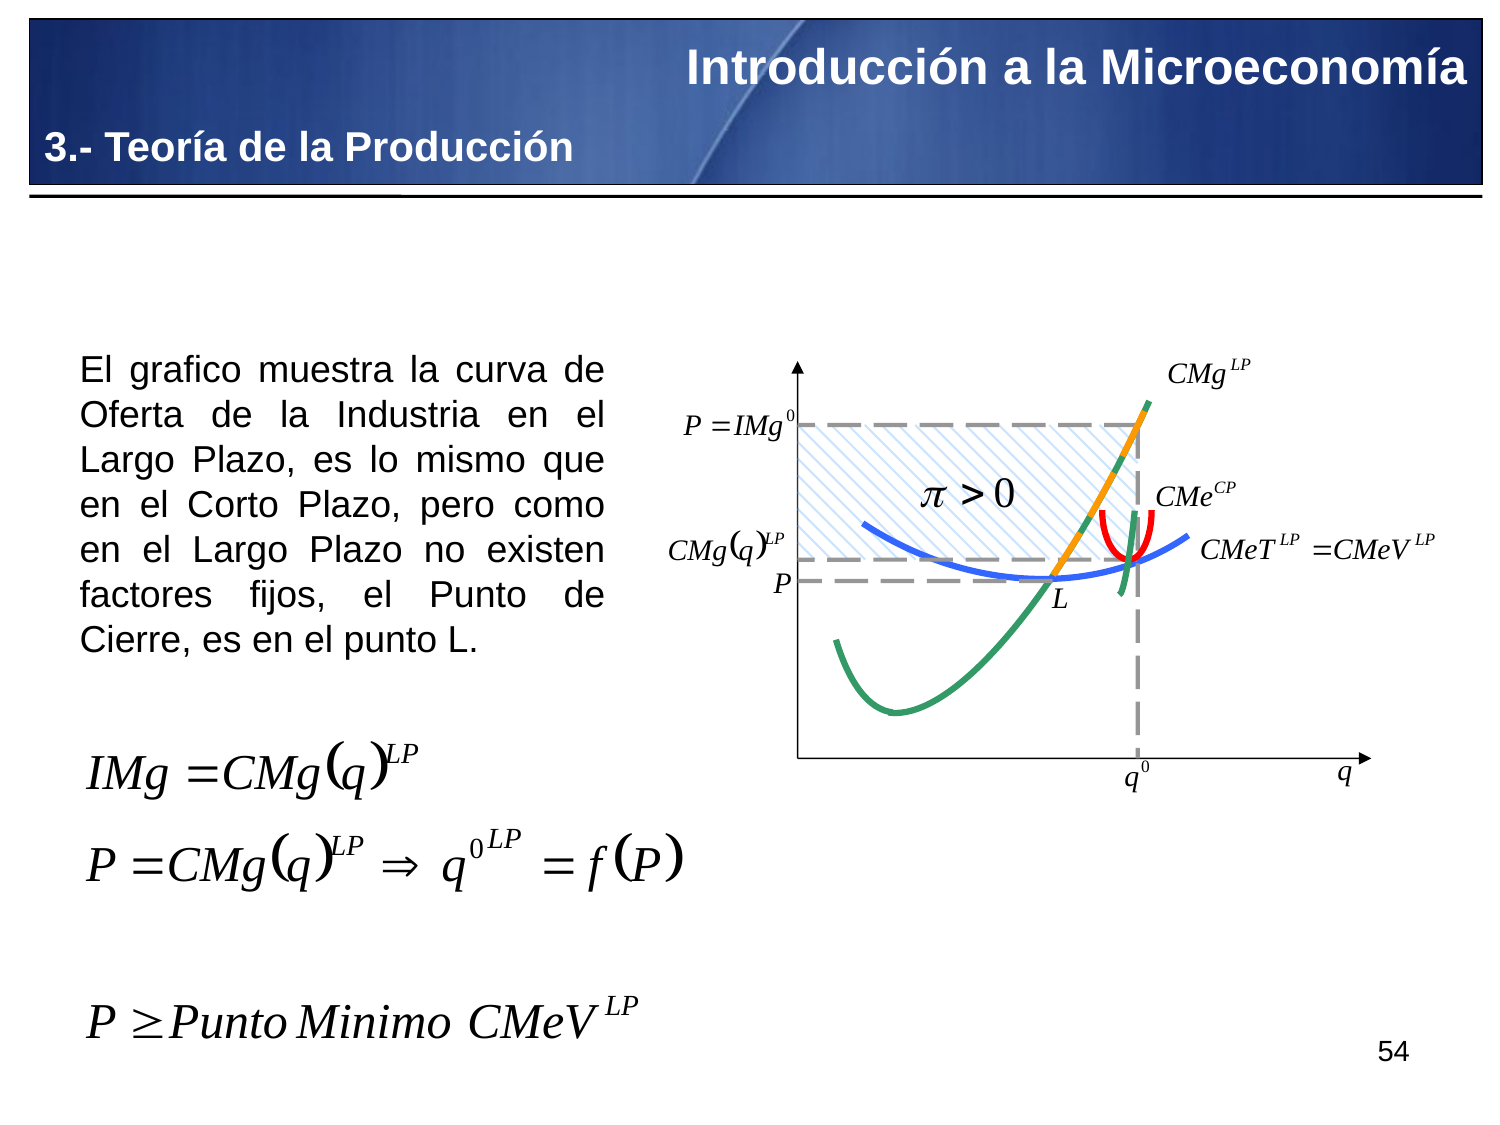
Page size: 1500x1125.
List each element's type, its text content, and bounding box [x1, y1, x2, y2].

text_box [76, 732, 687, 1059]
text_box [663, 290, 1443, 799]
text_box [29, 19, 1483, 185]
text_box 3.- Teoría de la Producción [29, 112, 632, 178]
slide_number 54 [1074, 1024, 1426, 1103]
text_box Introducción a la Microeconomía [608, 26, 1483, 102]
text_box El grafico muestra la curva de Oferta de la Industria en el Largo Plazo, es lo mismo que en el Corto Plazo, pero como en el Largo Plazo no existen factores fijos, el Punto de Cierre, es en el punto L. [64, 337, 620, 668]
